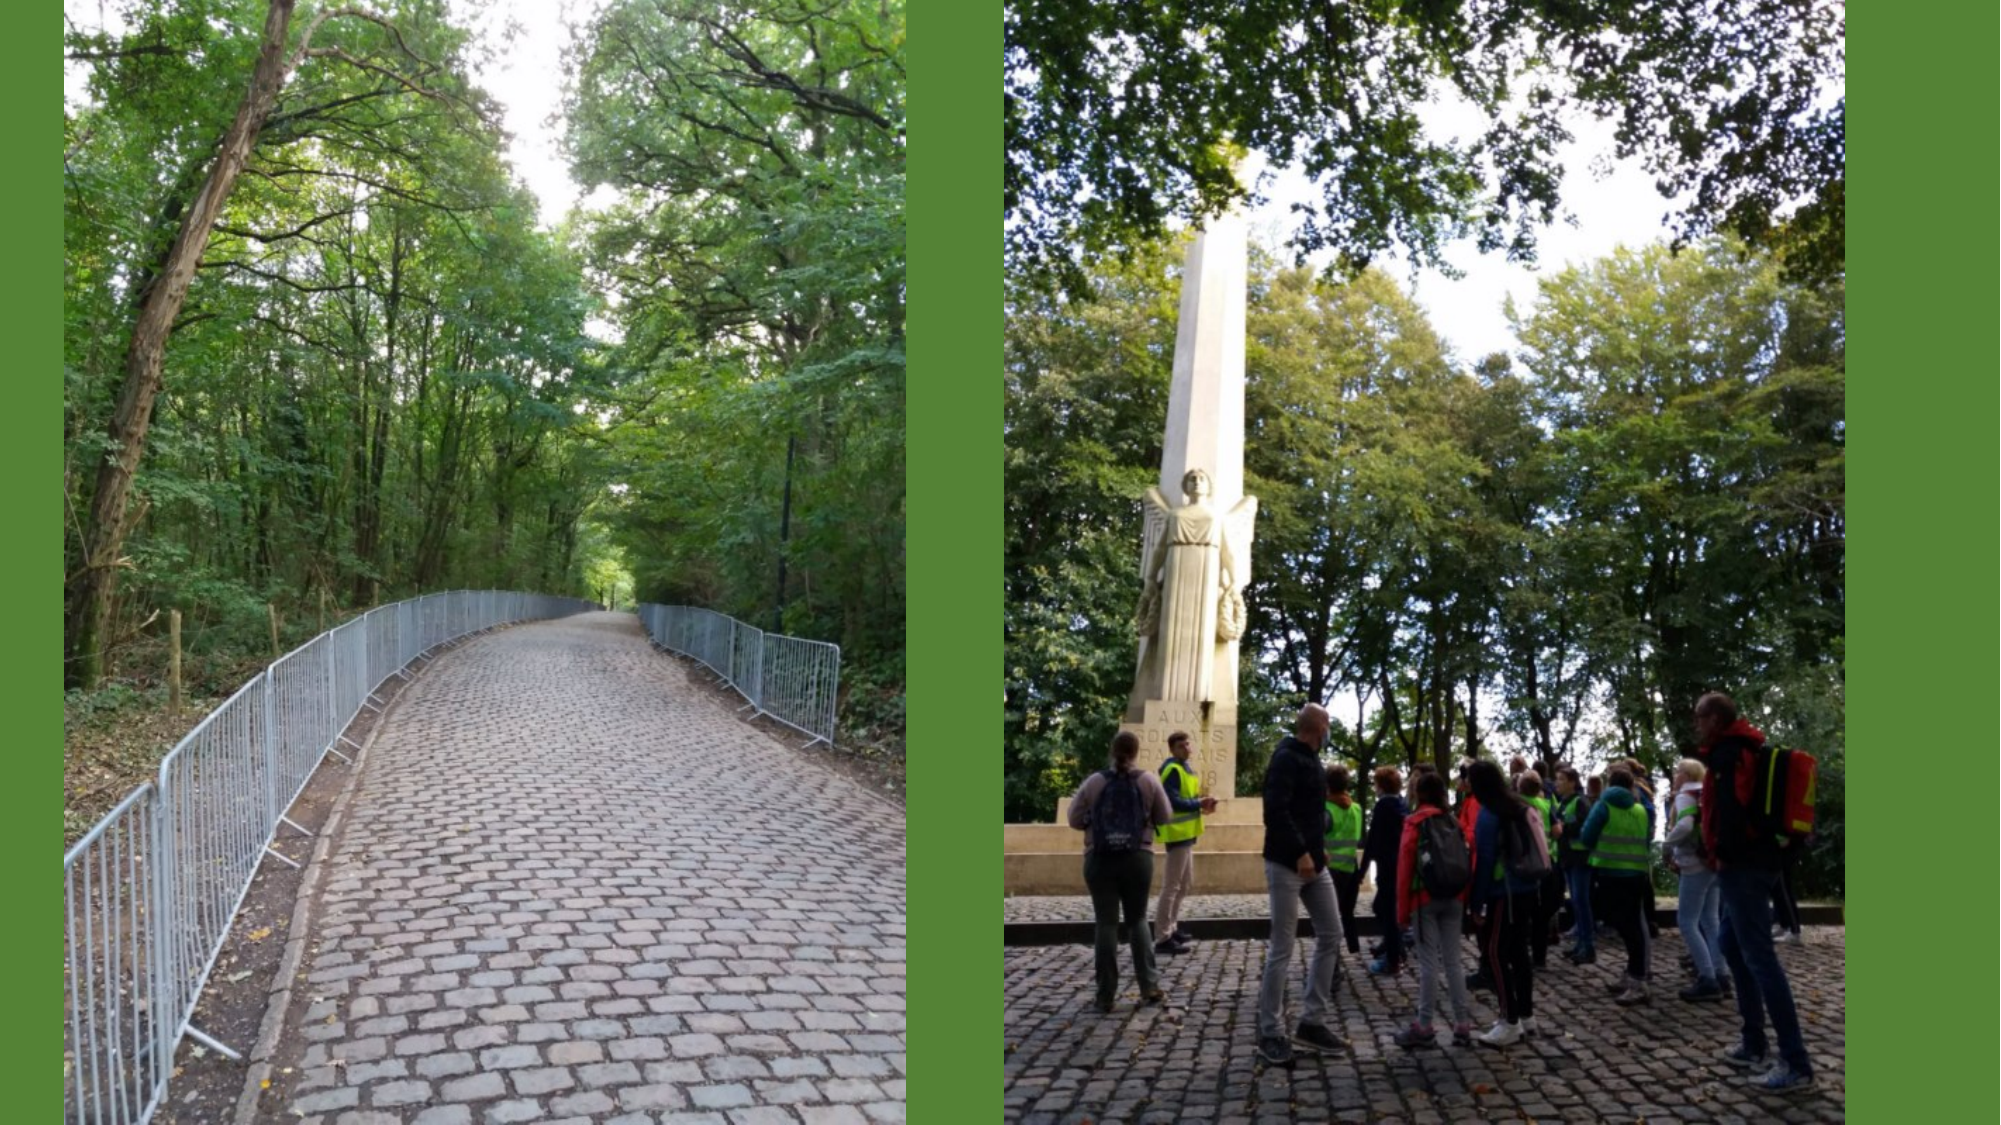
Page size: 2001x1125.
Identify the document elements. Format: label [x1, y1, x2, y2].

picture [1004, 0, 1845, 1125]
picture [64, 0, 906, 1125]
